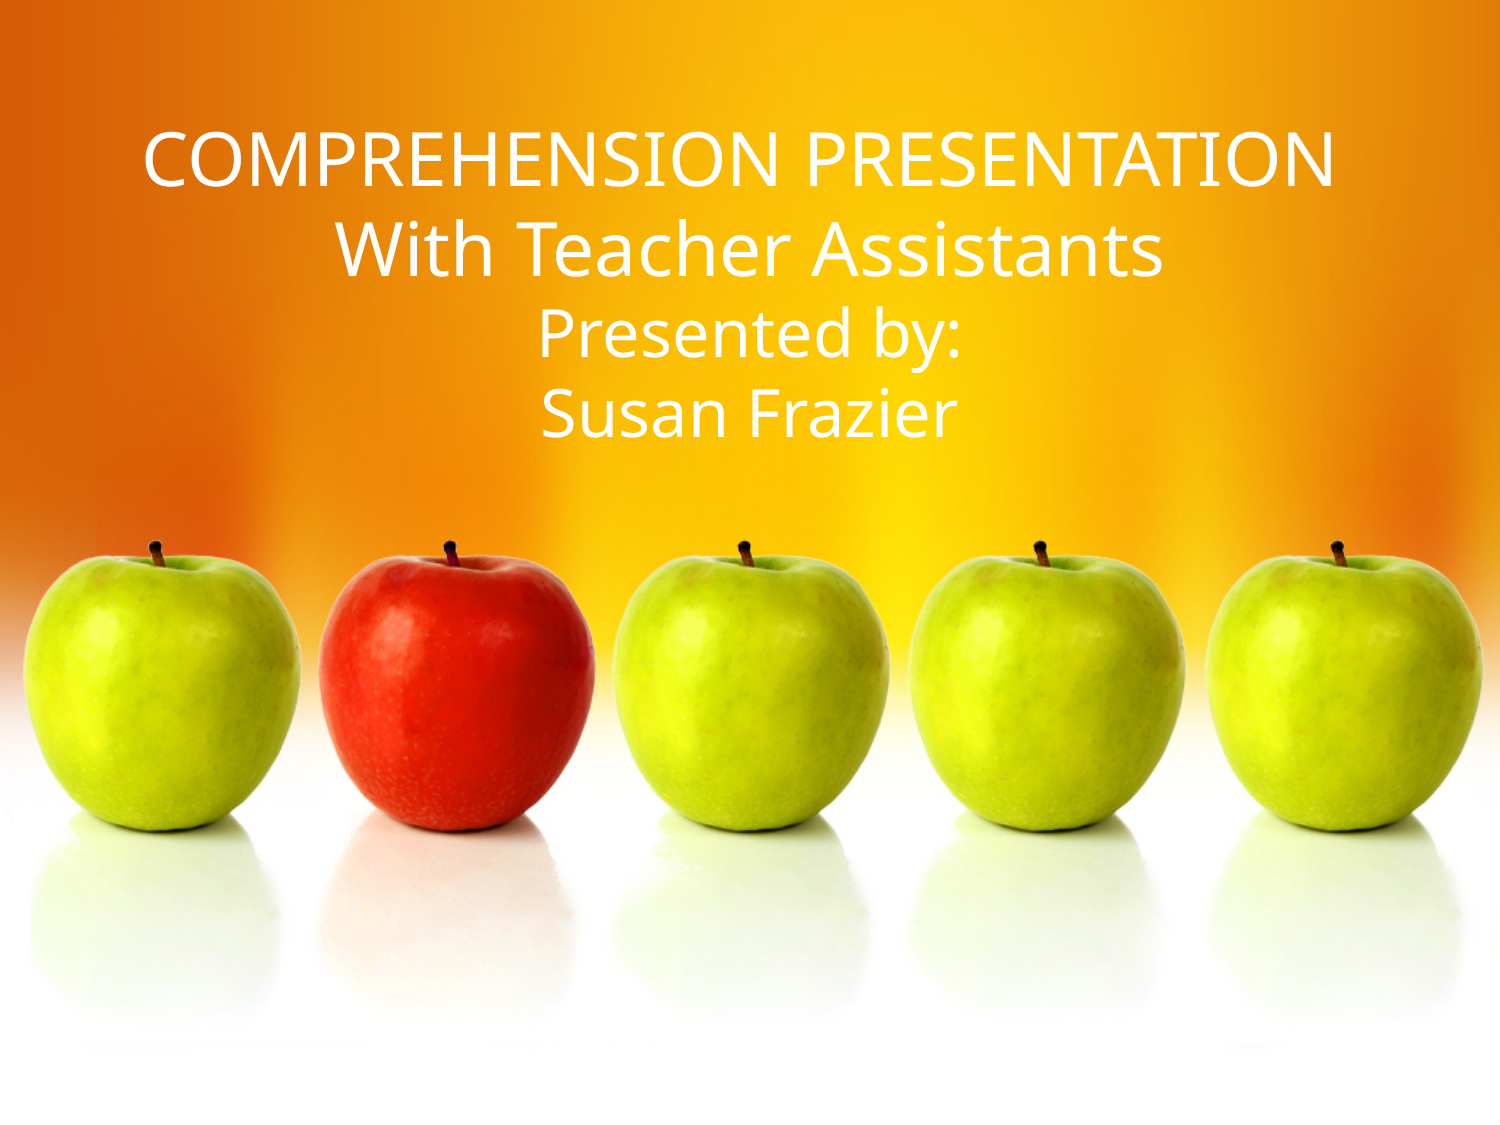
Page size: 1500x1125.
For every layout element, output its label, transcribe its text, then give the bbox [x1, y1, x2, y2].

title COMPREHENSION PRESENTATION With Teacher Assistants Presented by: Susan Frazier [112, 316, 1388, 538]
picture [0, 0, 1500, 1125]
title COMPREHENSION PRESENTATION With Teacher Assistants Presented by: Susan Frazier [112, 24, 1388, 203]
subtitle [112, 203, 1388, 316]
